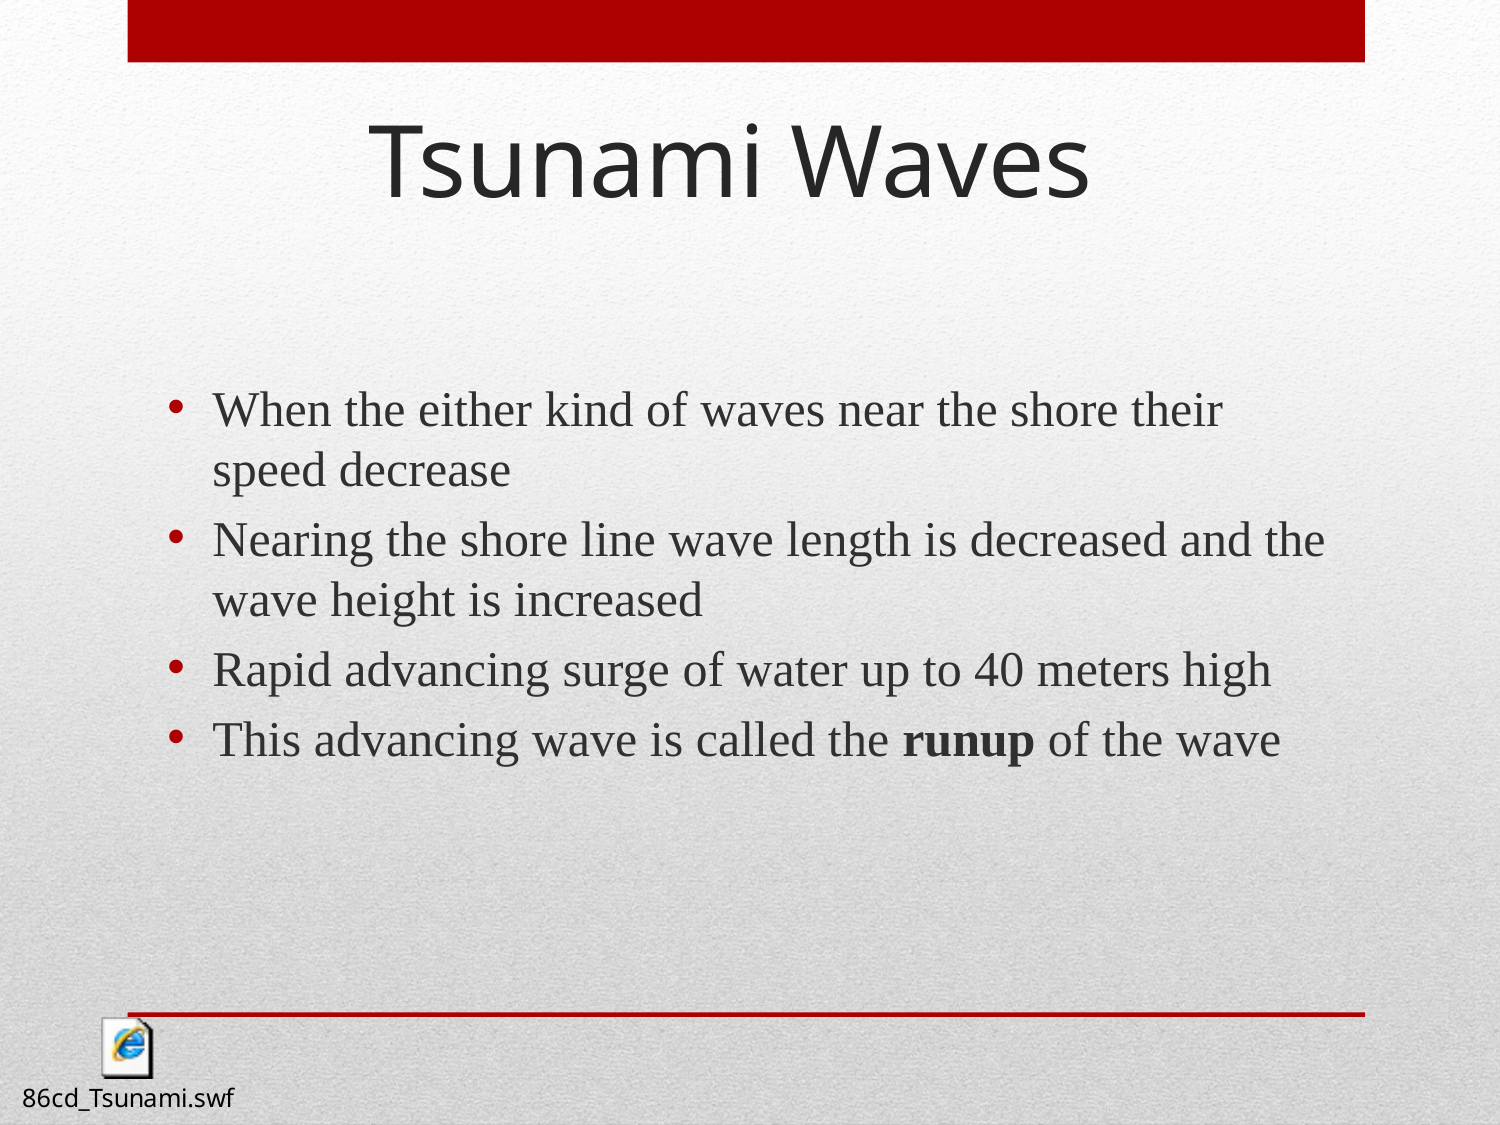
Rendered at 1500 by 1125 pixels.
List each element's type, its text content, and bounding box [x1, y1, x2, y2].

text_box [0, 1009, 255, 1124]
list When the either kind of waves near the shore their speed decrease Nearing the shore line wave length is decreased and the wave height is increased Rapid advancing surge of water up to 40 meters high This advancing wave is called the runup of the wave [99, 200, 1363, 944]
title Tsunami Waves [162, 37, 1300, 225]
